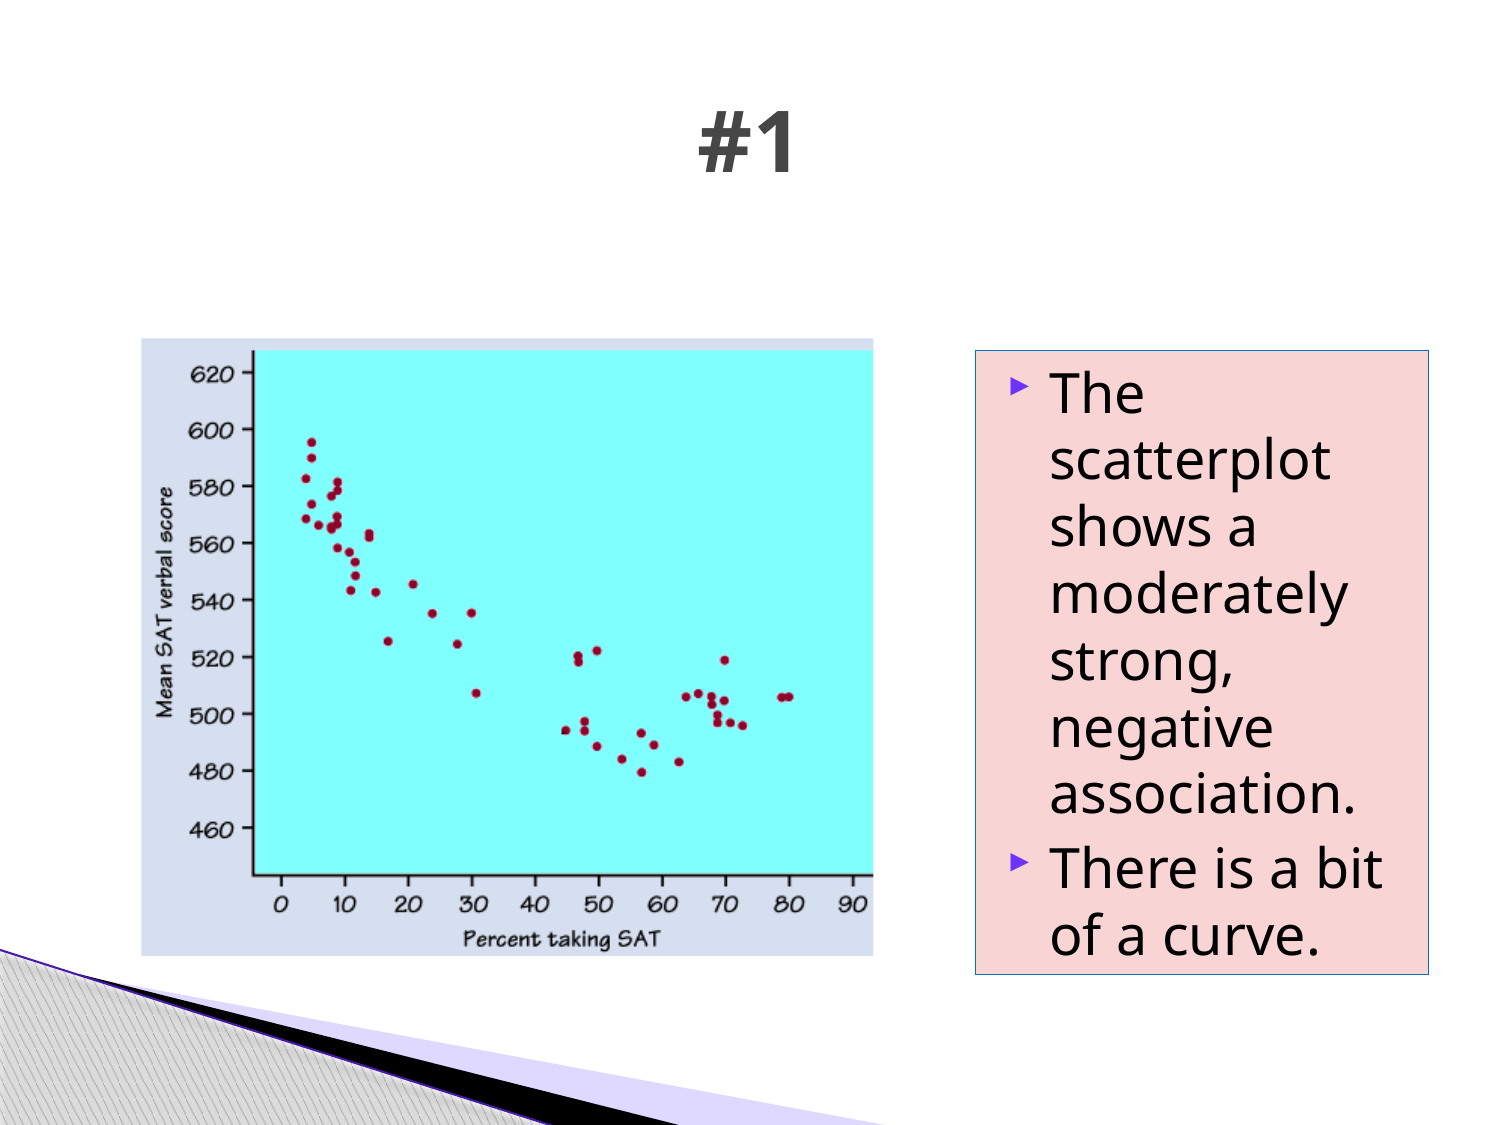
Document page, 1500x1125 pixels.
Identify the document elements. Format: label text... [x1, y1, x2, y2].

title #1 [75, 45, 1425, 233]
picture [137, 337, 876, 957]
list The scatterplot shows a moderately strong, negative association. There is a bit of a curve. [975, 350, 1429, 975]
